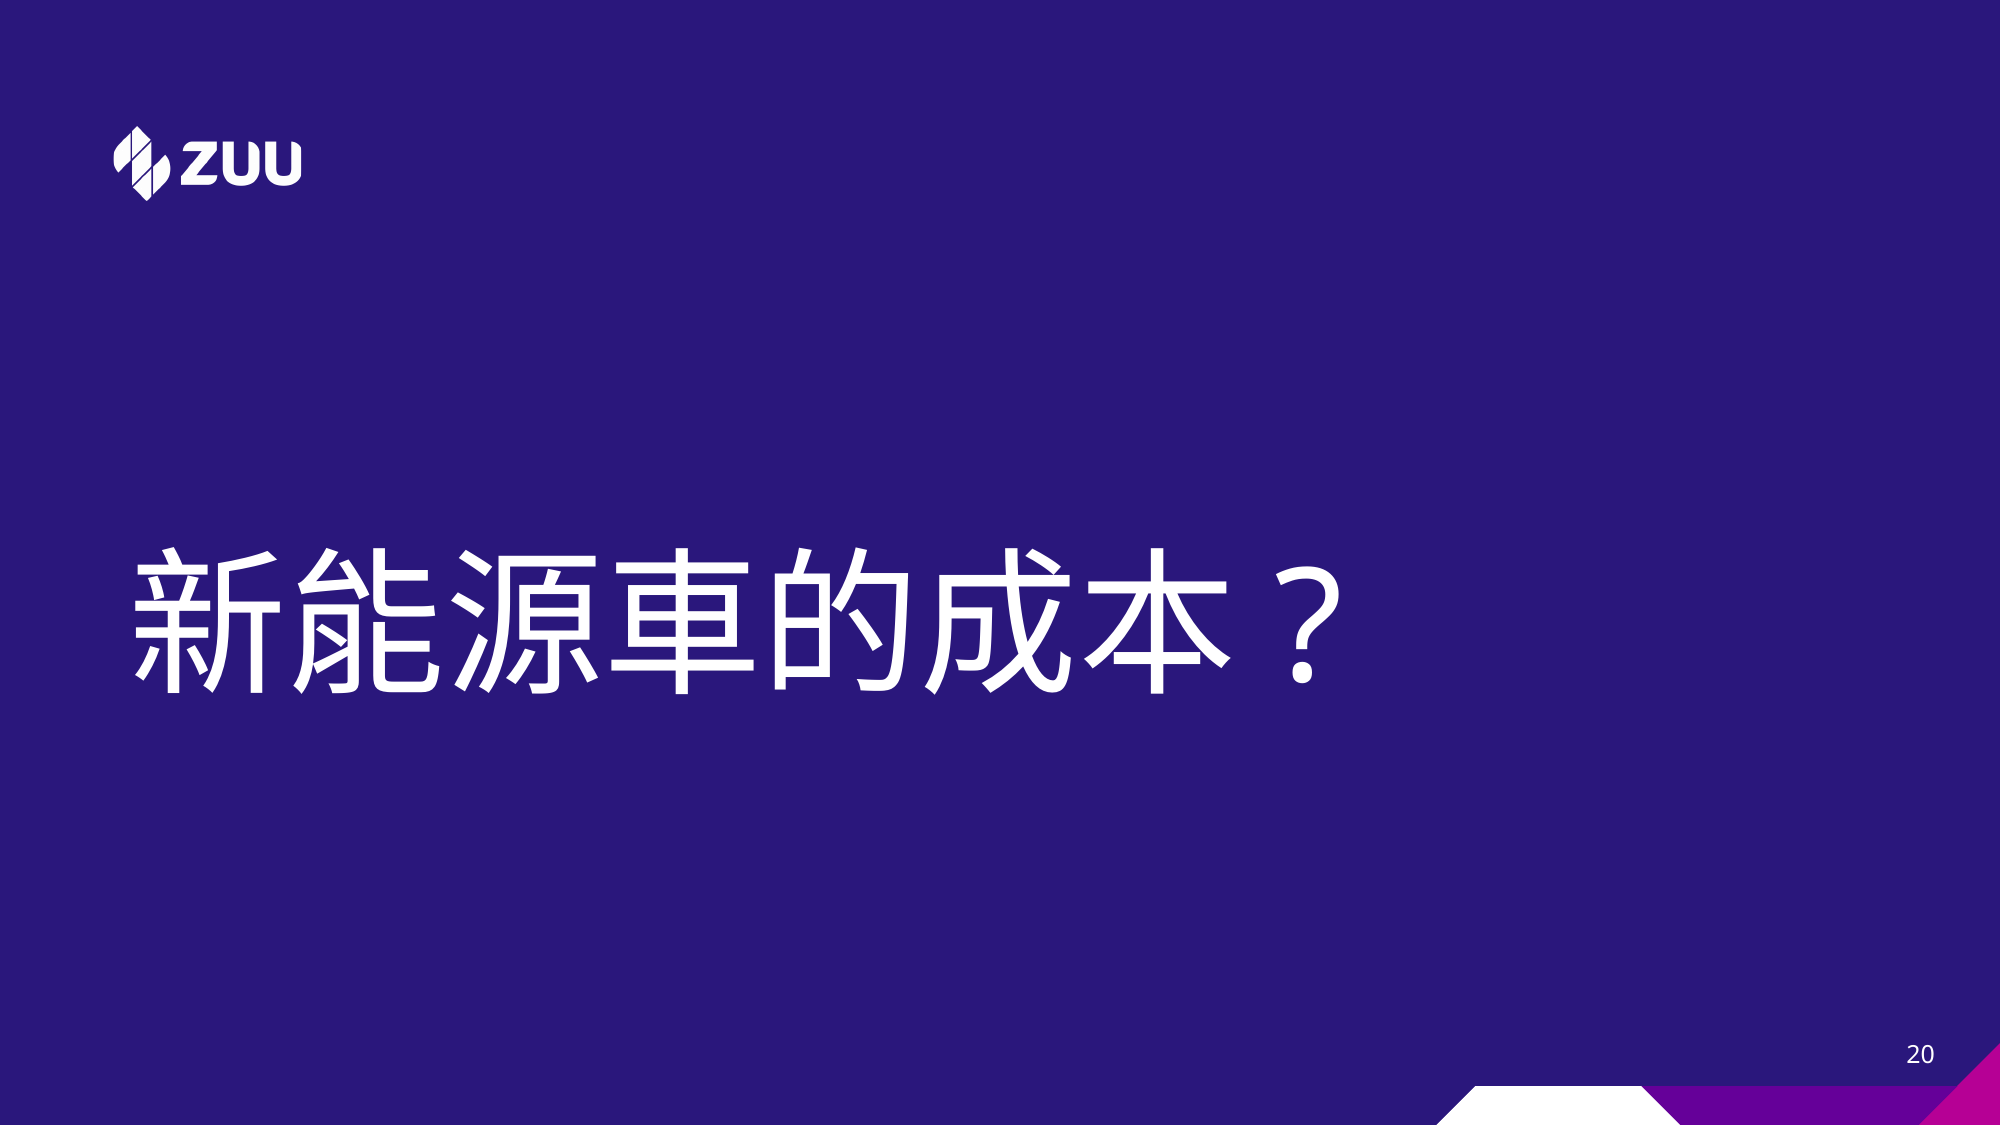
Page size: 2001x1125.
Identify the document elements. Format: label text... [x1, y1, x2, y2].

slide_number 20 [1500, 1039, 1950, 1073]
subtitle 新能源車的成本? [113, 537, 1614, 969]
